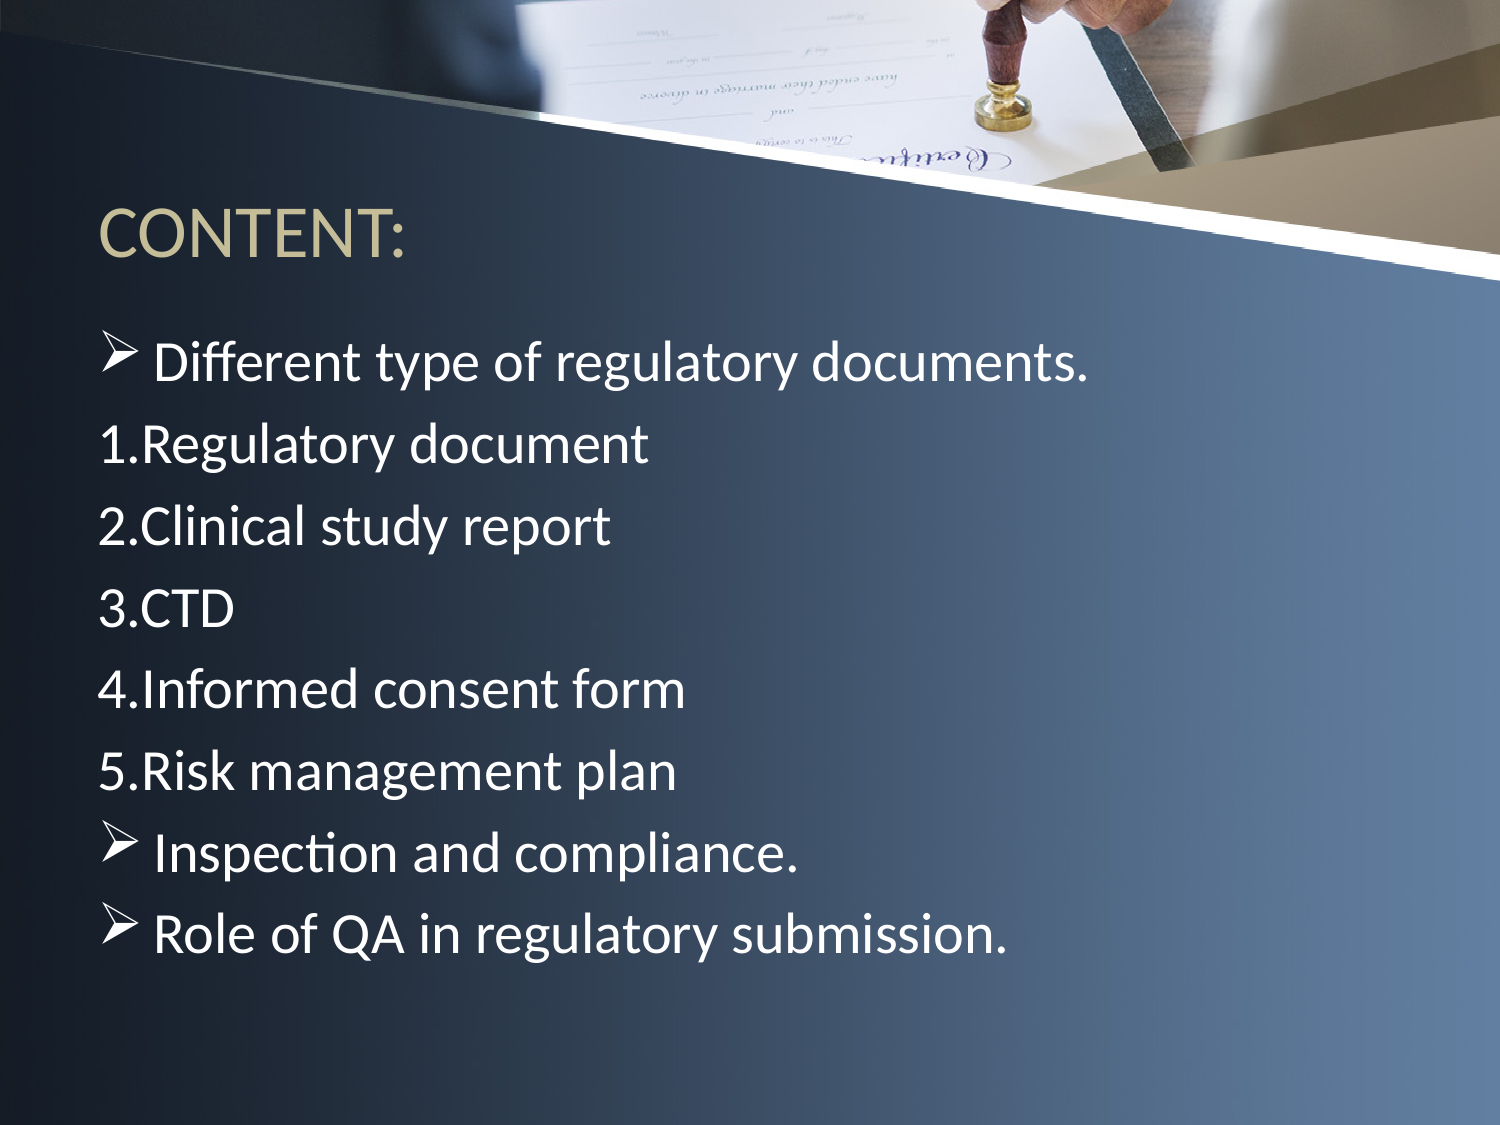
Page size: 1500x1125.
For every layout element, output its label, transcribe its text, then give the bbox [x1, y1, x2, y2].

list Different type of regulatory documents. 1.Regulatory document 2.Clinical study report 3.CTD 4.Informed consent form 5.Risk management plan Inspection and compliance. Role of QA in regulatory submission. [82, 316, 1433, 1039]
title CONTENT: [83, 144, 1439, 312]
picture [0, 0, 1500, 1125]
